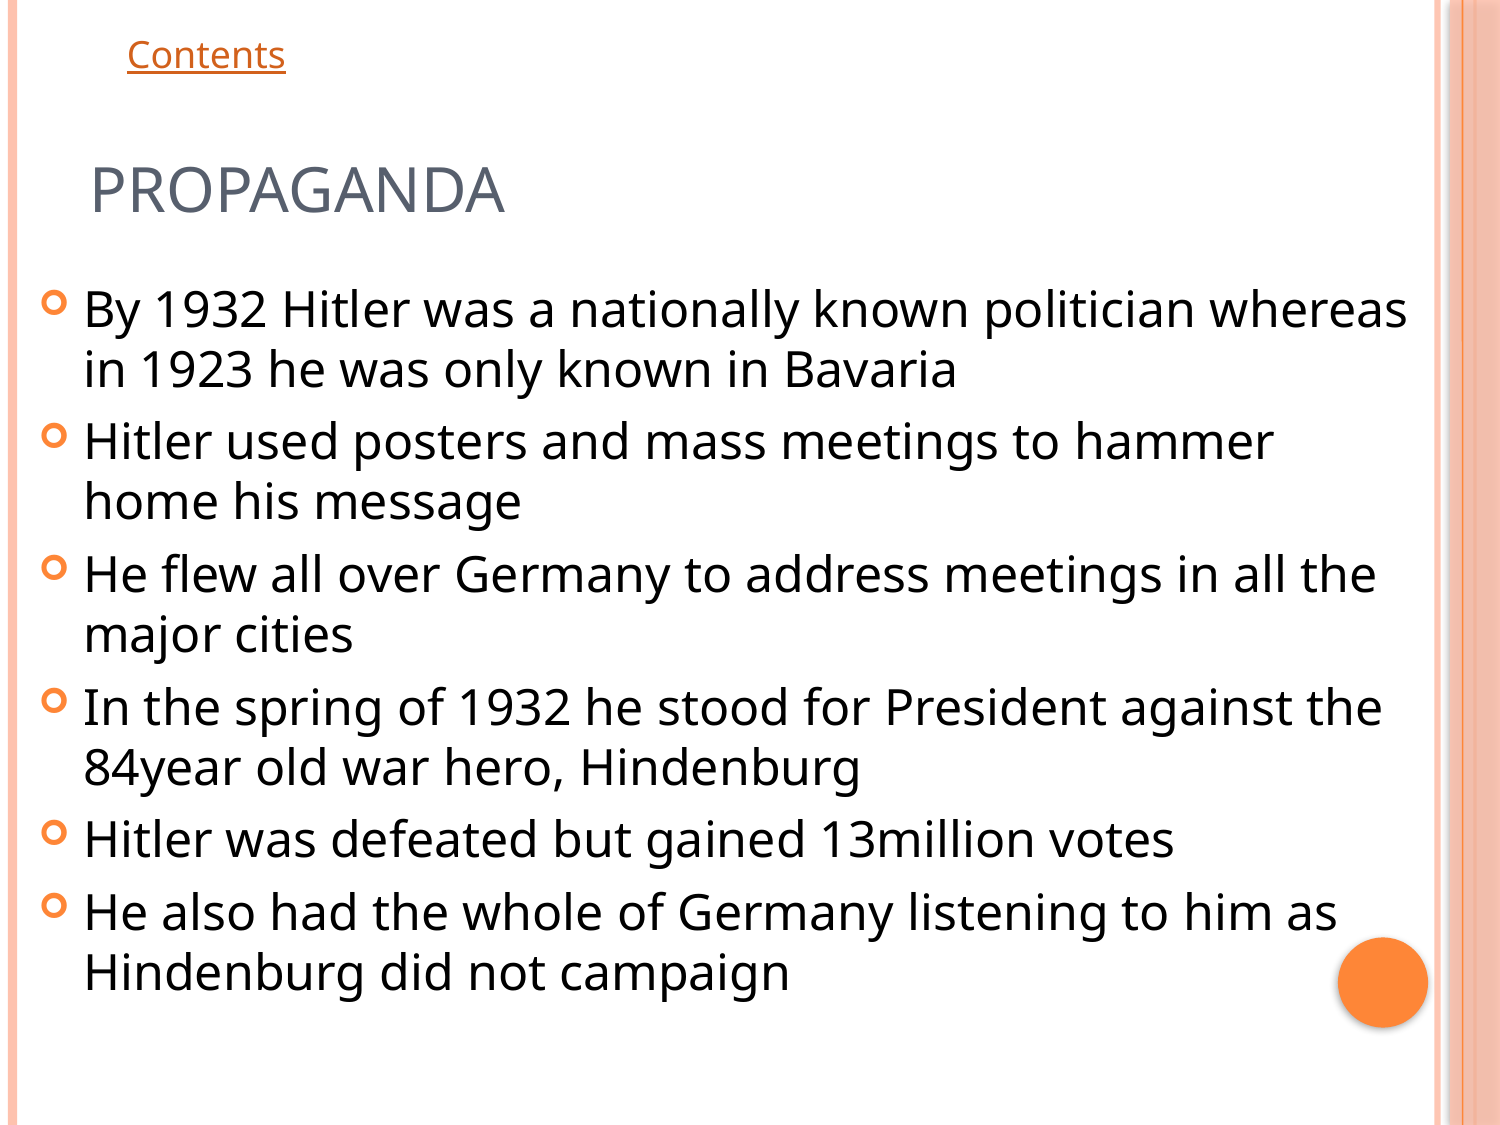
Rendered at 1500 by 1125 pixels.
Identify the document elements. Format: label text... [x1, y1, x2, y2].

title Propaganda [75, 45, 1300, 233]
list By 1932 Hitler was a nationally known politician whereas in 1923 he was only known in Bavaria Hitler used posters and mass meetings to hammer home his message He flew all over Germany to address meetings in all the major cities In the spring of 1932 he stood for President against the 84year old war hero, Hindenburg Hitler was defeated but gained 13million votes He also had the whole of Germany listening to him as Hindenburg did not campaign [23, 269, 1426, 1091]
